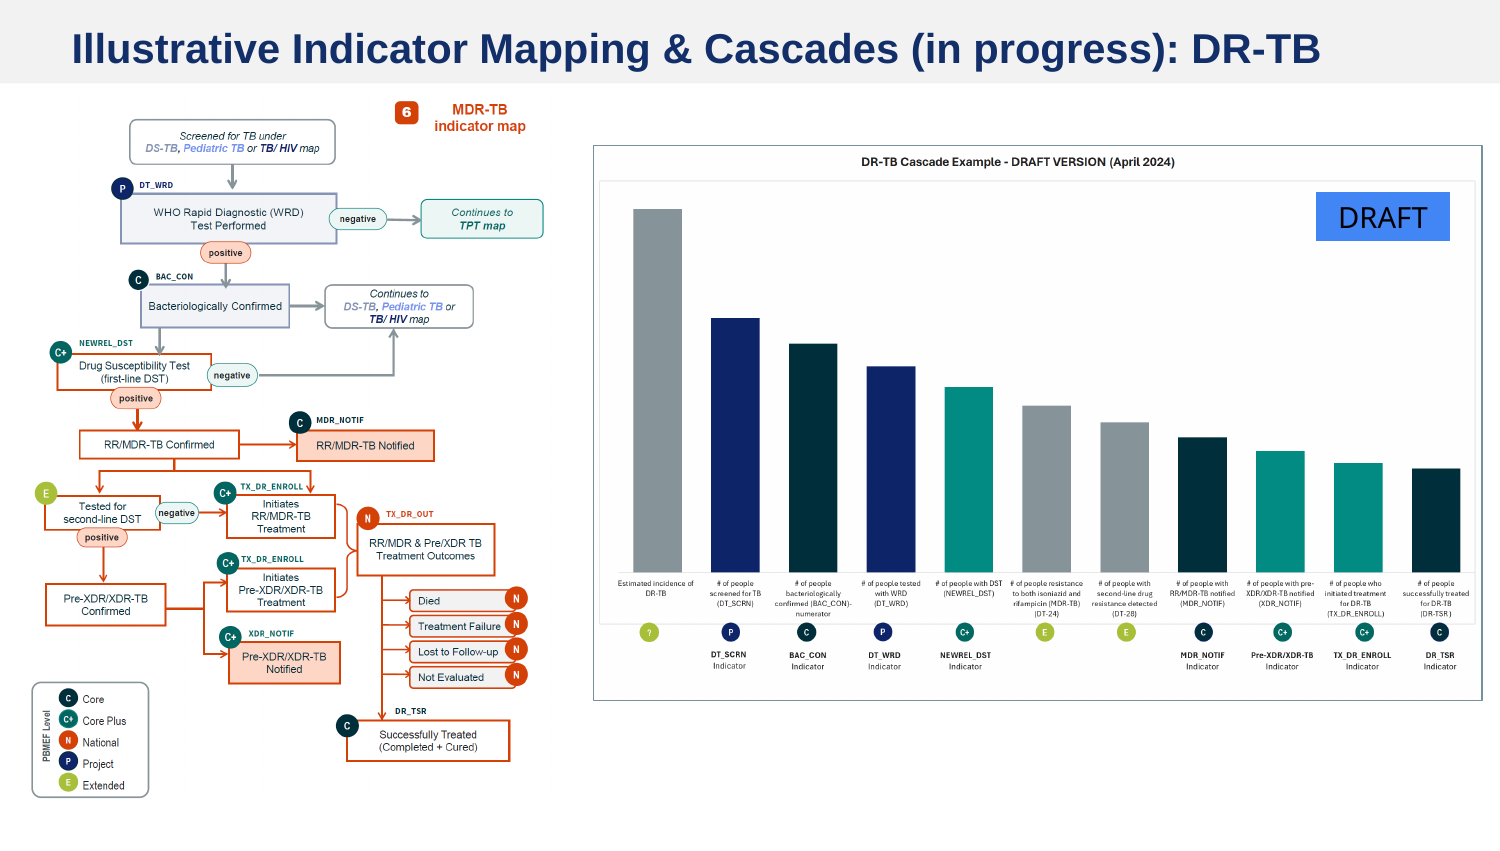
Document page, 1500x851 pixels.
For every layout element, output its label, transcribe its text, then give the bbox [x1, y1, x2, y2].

title Illustrative Indicator Mapping & Cascades (in progress): DR-TB [56, 0, 1488, 80]
picture [27, 91, 552, 800]
picture [593, 145, 1482, 701]
